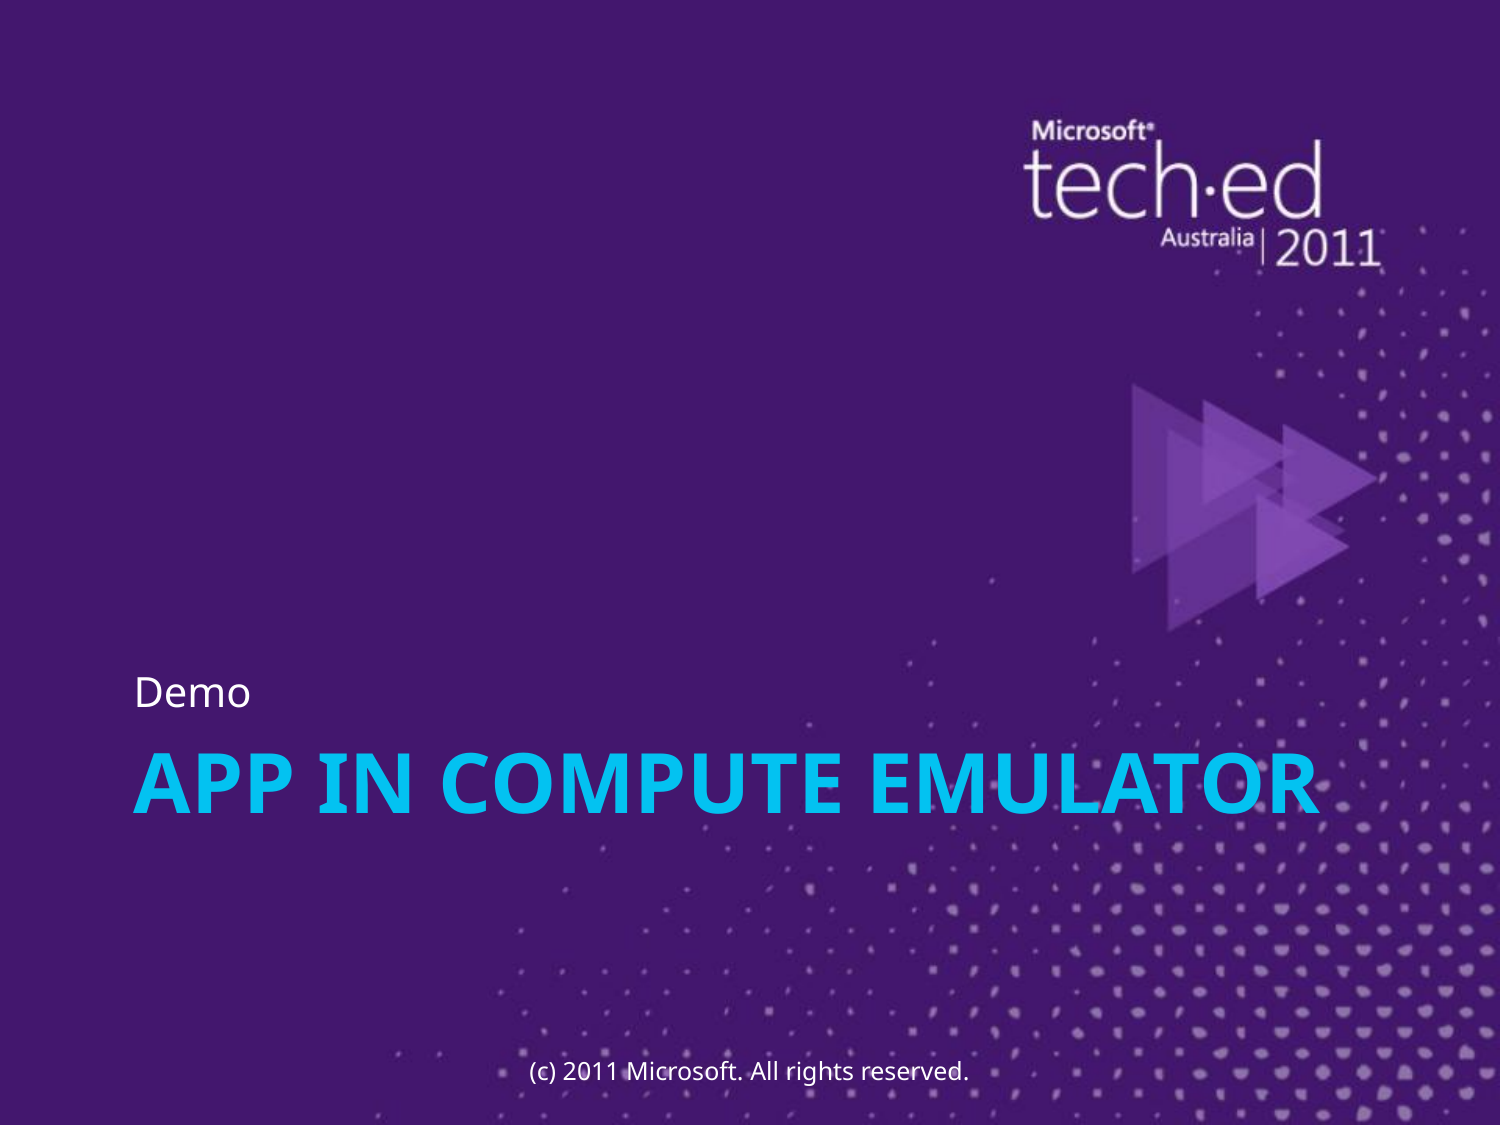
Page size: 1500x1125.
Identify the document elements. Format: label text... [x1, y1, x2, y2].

footer (c) 2011 Microsoft. All rights reserved. [512, 1042, 988, 1103]
picture [0, 0, 1500, 1125]
list Demo [118, 476, 1394, 723]
title App in Compute Emulator [118, 723, 1394, 947]
